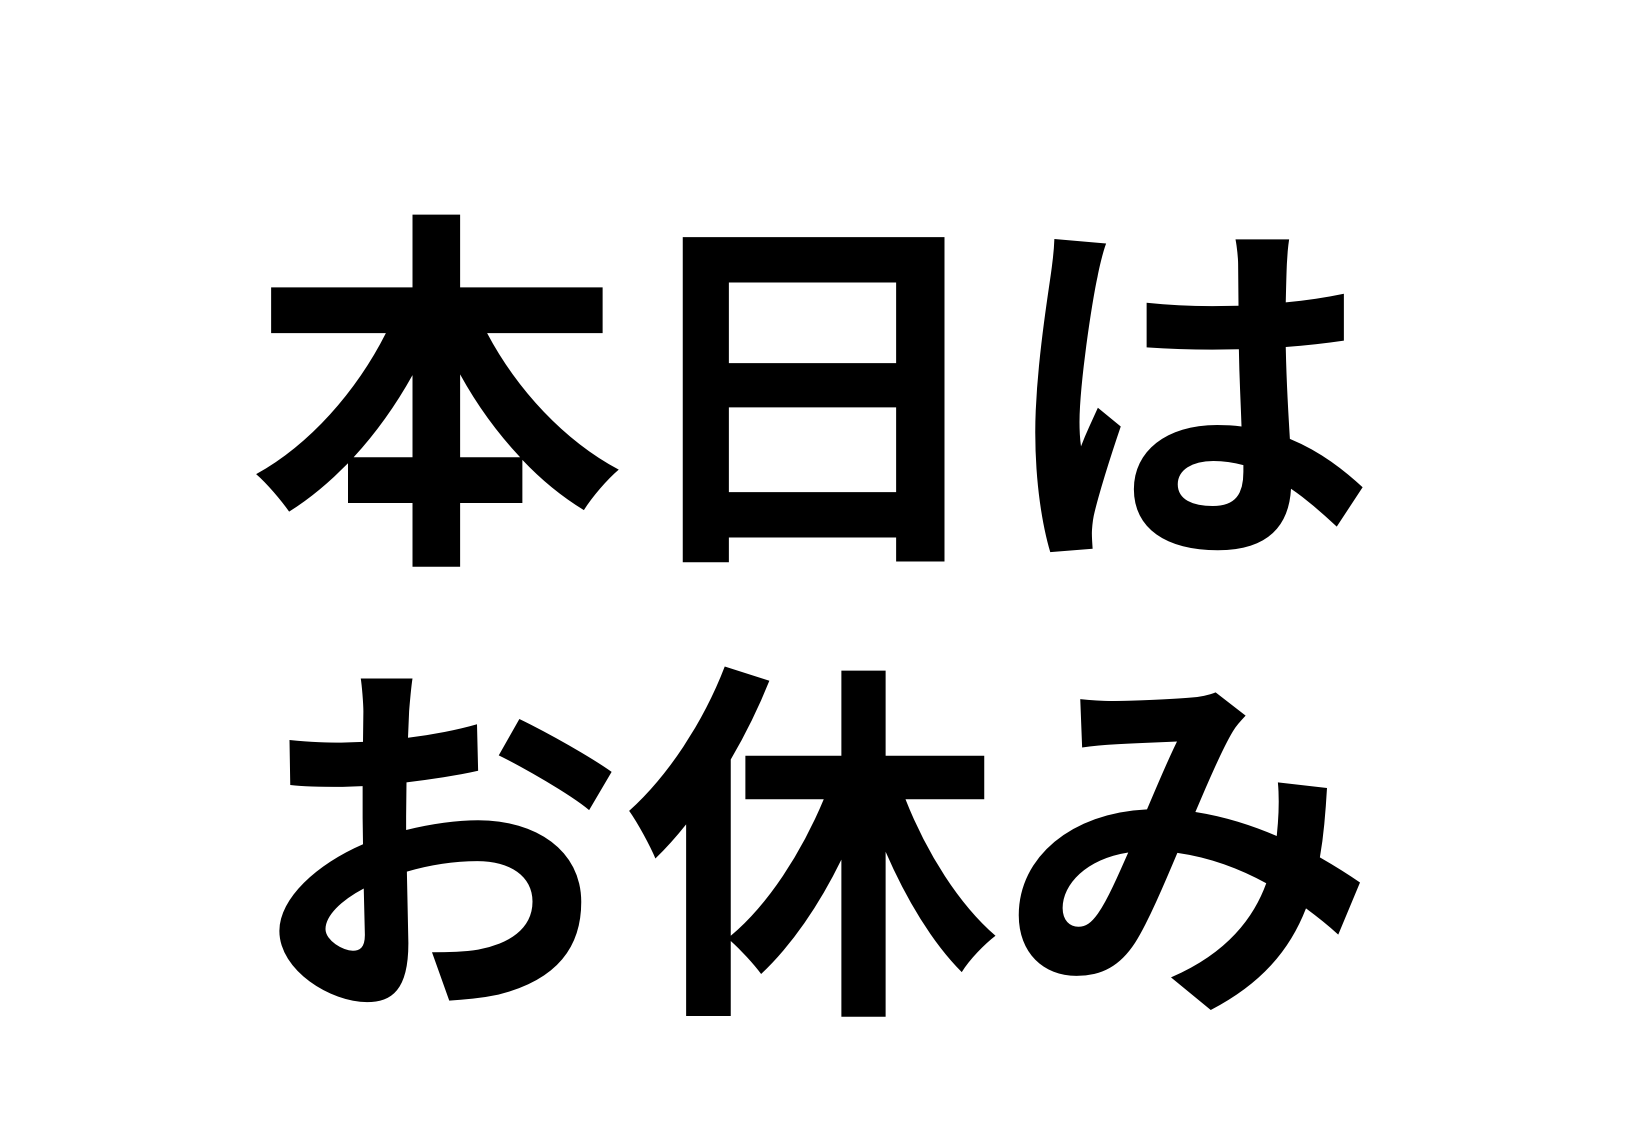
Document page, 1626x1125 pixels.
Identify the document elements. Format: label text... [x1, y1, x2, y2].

text_box 本日は お休み [0, 150, 1625, 1066]
